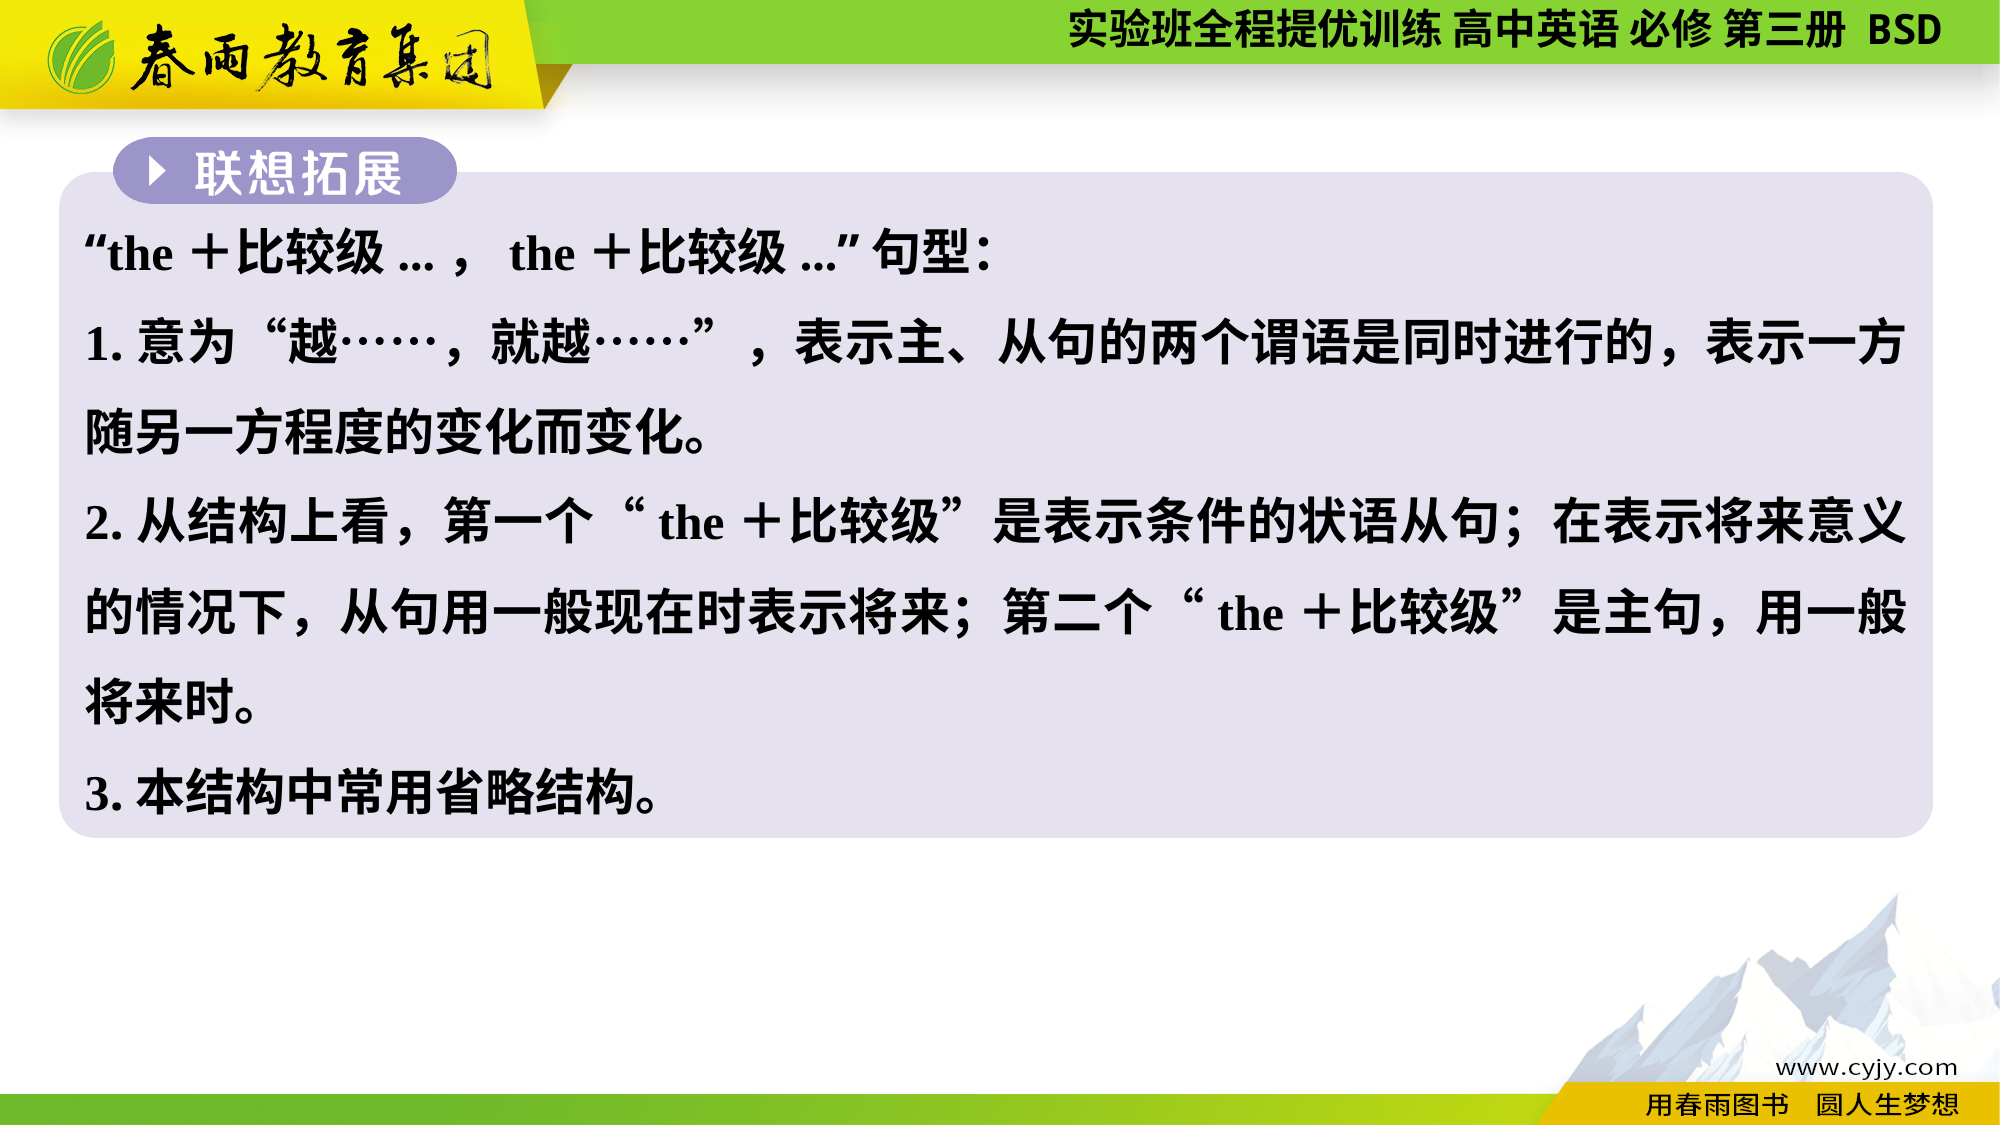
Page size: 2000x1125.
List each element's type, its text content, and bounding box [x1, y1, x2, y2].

text_box “the＋比较级...，the＋比较级...”句型： 1.意为“越……，就越……”，表示主、从句的两个谓语是同时进行的，表示一方随另一方程度的变化而变化。 2.从结构上看，第一个“the＋比较级”是表示条件的状语从句；在表示将来意义的情况下，从句用一般现在时表示将来；第二个“the＋比较级”是主句，用一般将来时。 3.本结构中常用省略结构。 [59, 171, 1934, 838]
picture [0, 0, 2000, 1125]
